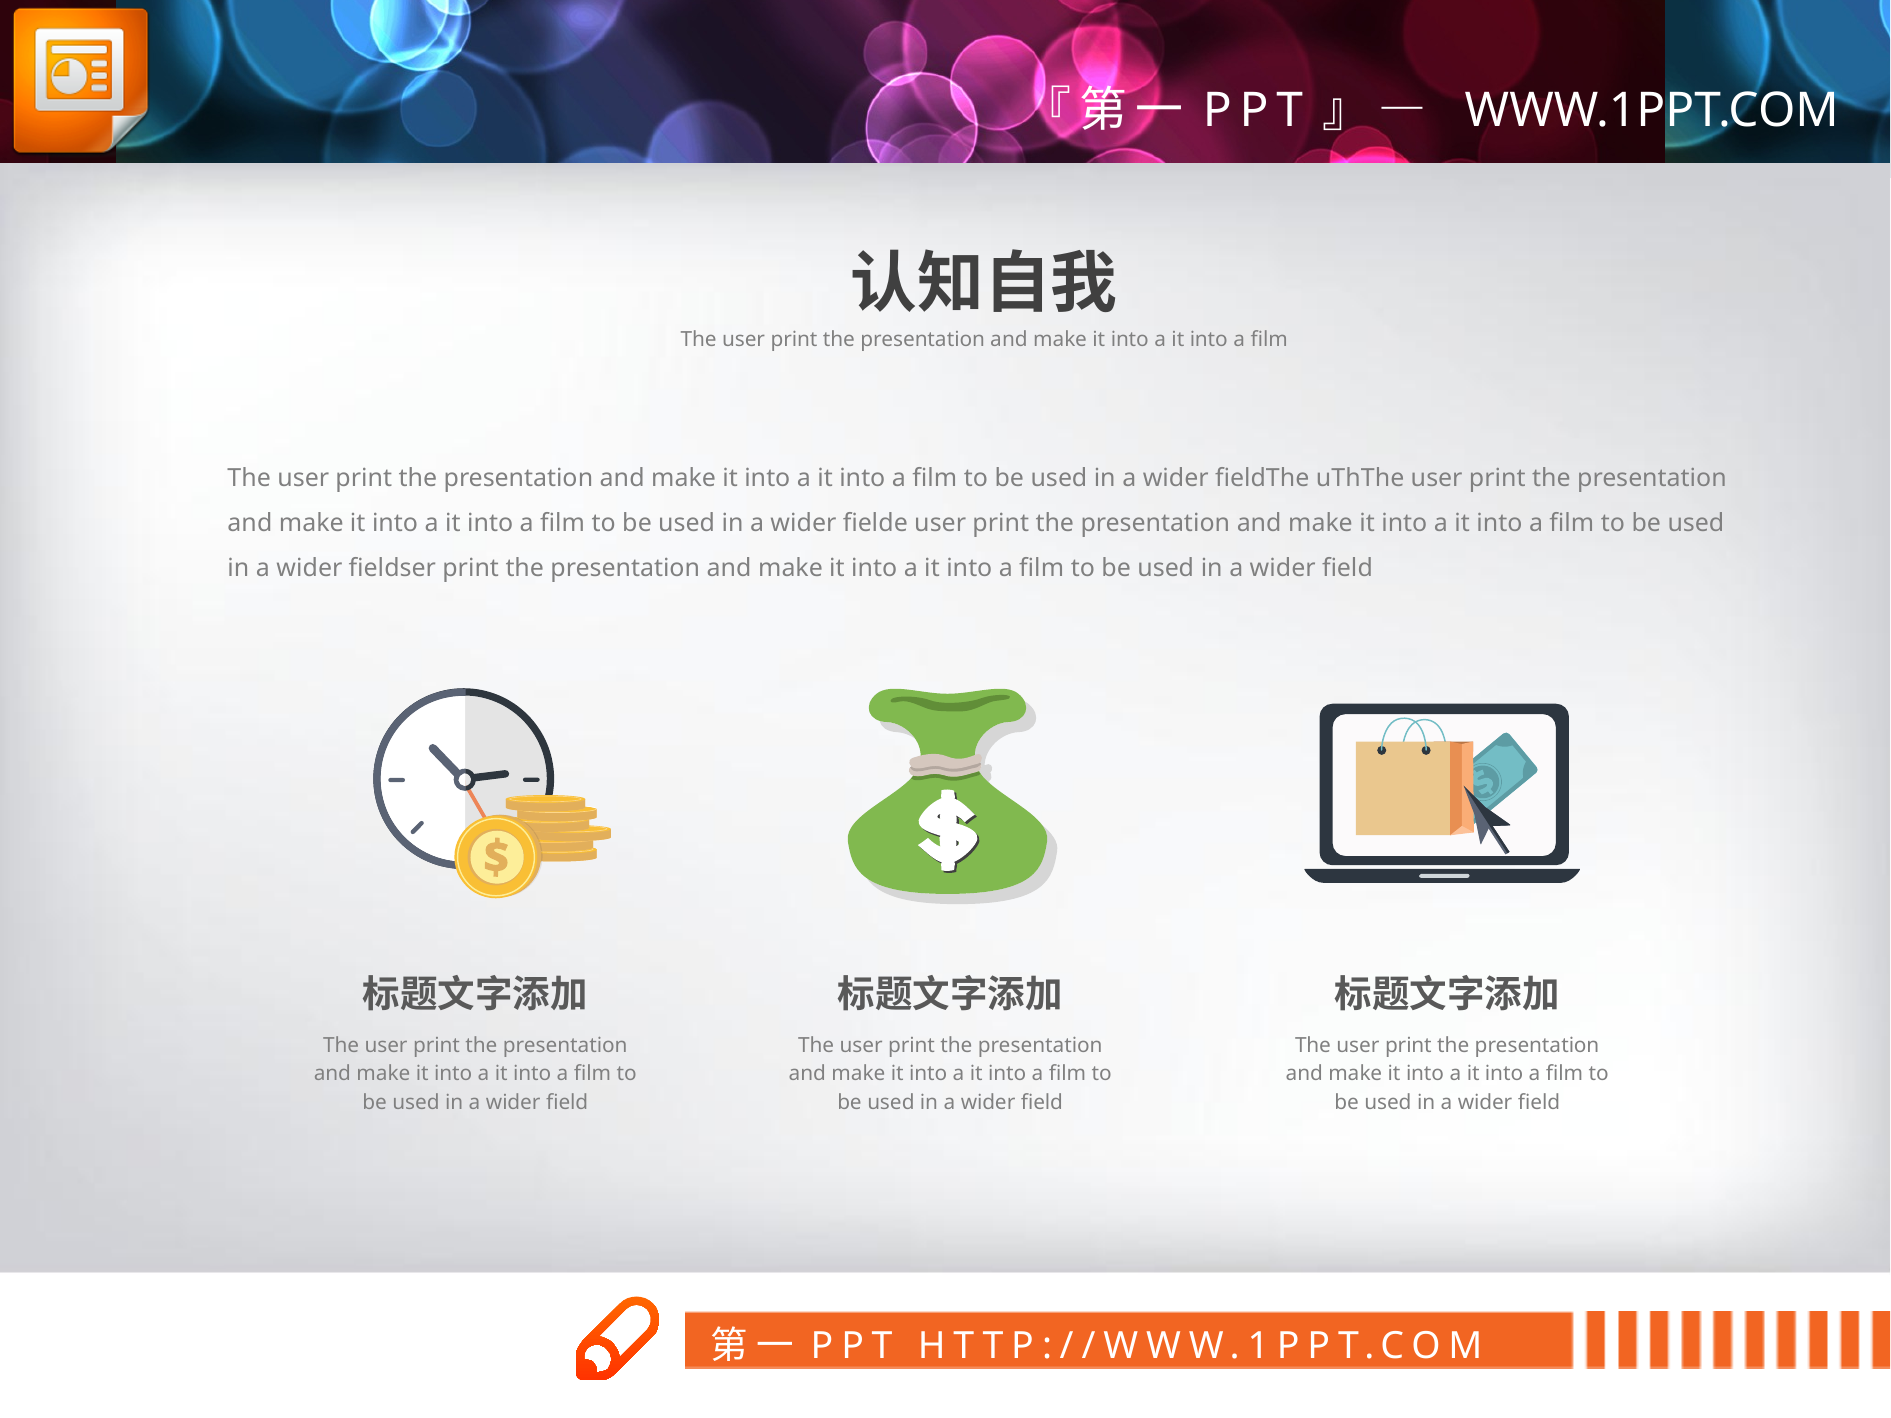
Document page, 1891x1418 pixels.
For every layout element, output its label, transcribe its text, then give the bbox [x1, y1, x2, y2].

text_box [1302, 703, 1582, 884]
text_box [765, 962, 1135, 1123]
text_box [290, 962, 660, 1123]
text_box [1262, 962, 1632, 1123]
text_box The user print the presentation and make it into a it into a film to be used in a wider fieldThe uThThe user print the presentation and make it into a it into a film to be used in a wider fielde user print the presentation and make it into a it into a film to be used in a wider fieldser print the presentation and make it into a it into a film to be used in a wider field [212, 439, 1754, 589]
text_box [373, 687, 612, 899]
picture [0, 0, 1891, 1275]
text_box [843, 682, 1060, 905]
picture [685, 1311, 1891, 1369]
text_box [572, 231, 1396, 357]
